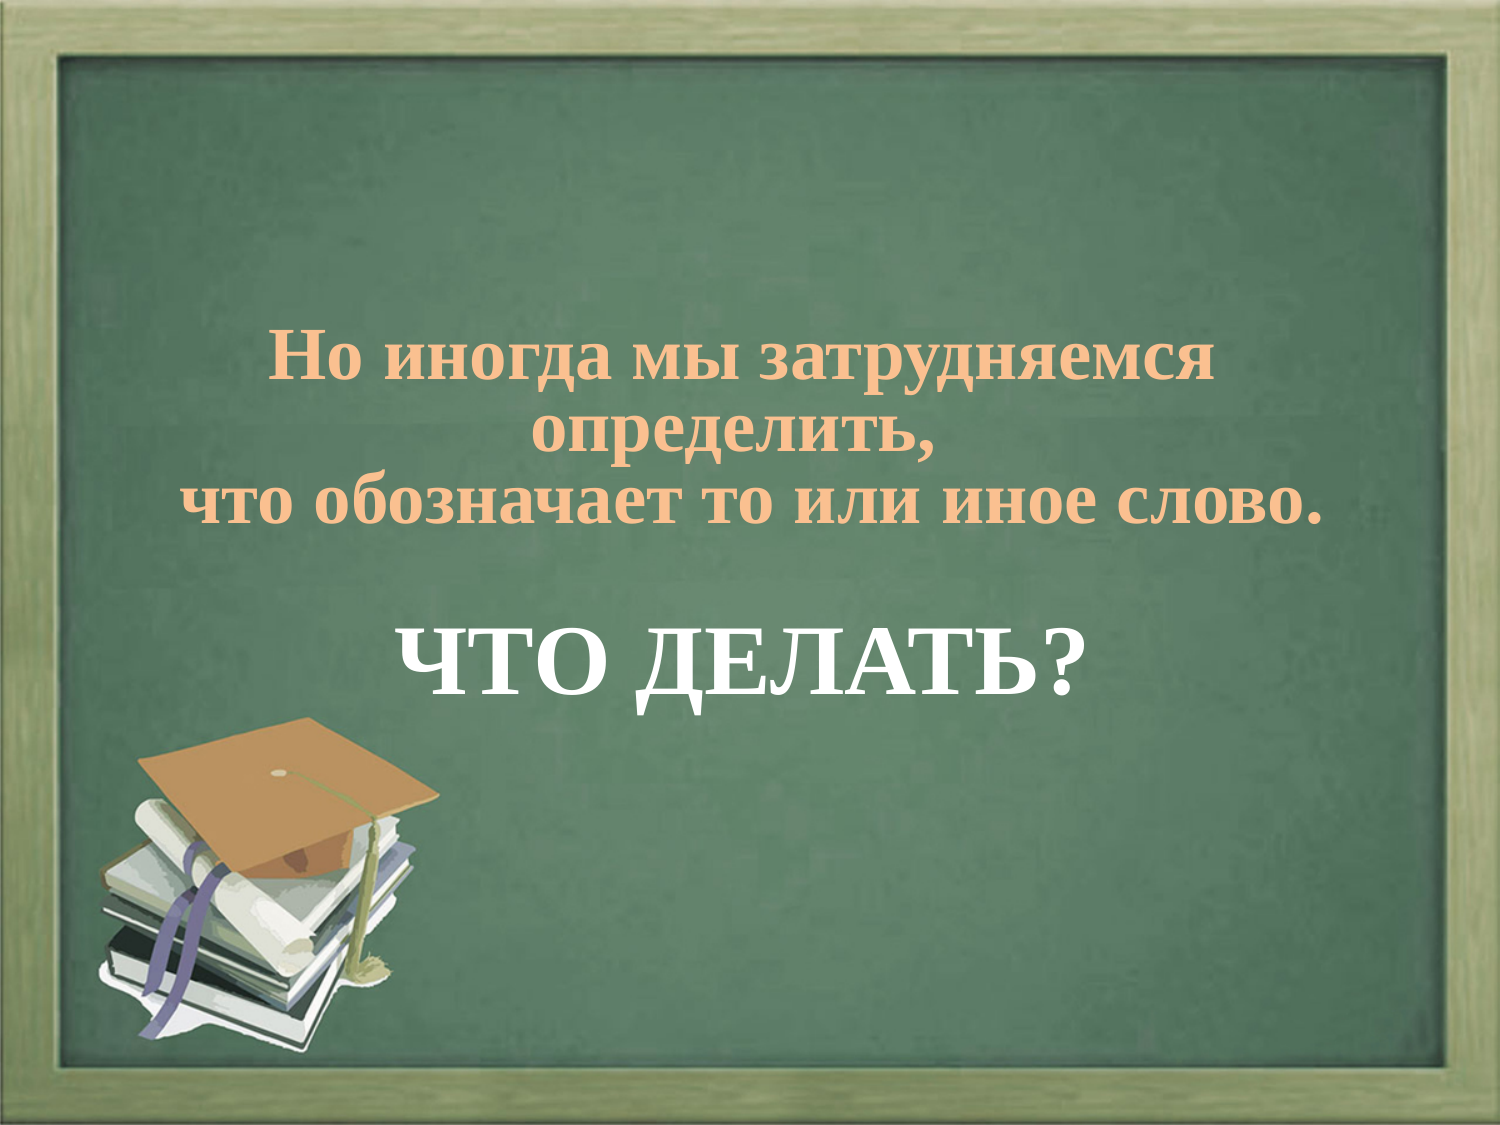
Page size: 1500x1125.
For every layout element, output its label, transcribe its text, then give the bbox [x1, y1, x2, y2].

picture [0, 0, 1500, 1125]
text_box Но иногда мы затрудняемся определить, что обозначает то или иное слово. ЧТО ДЕЛАТЬ? [75, 314, 1411, 722]
